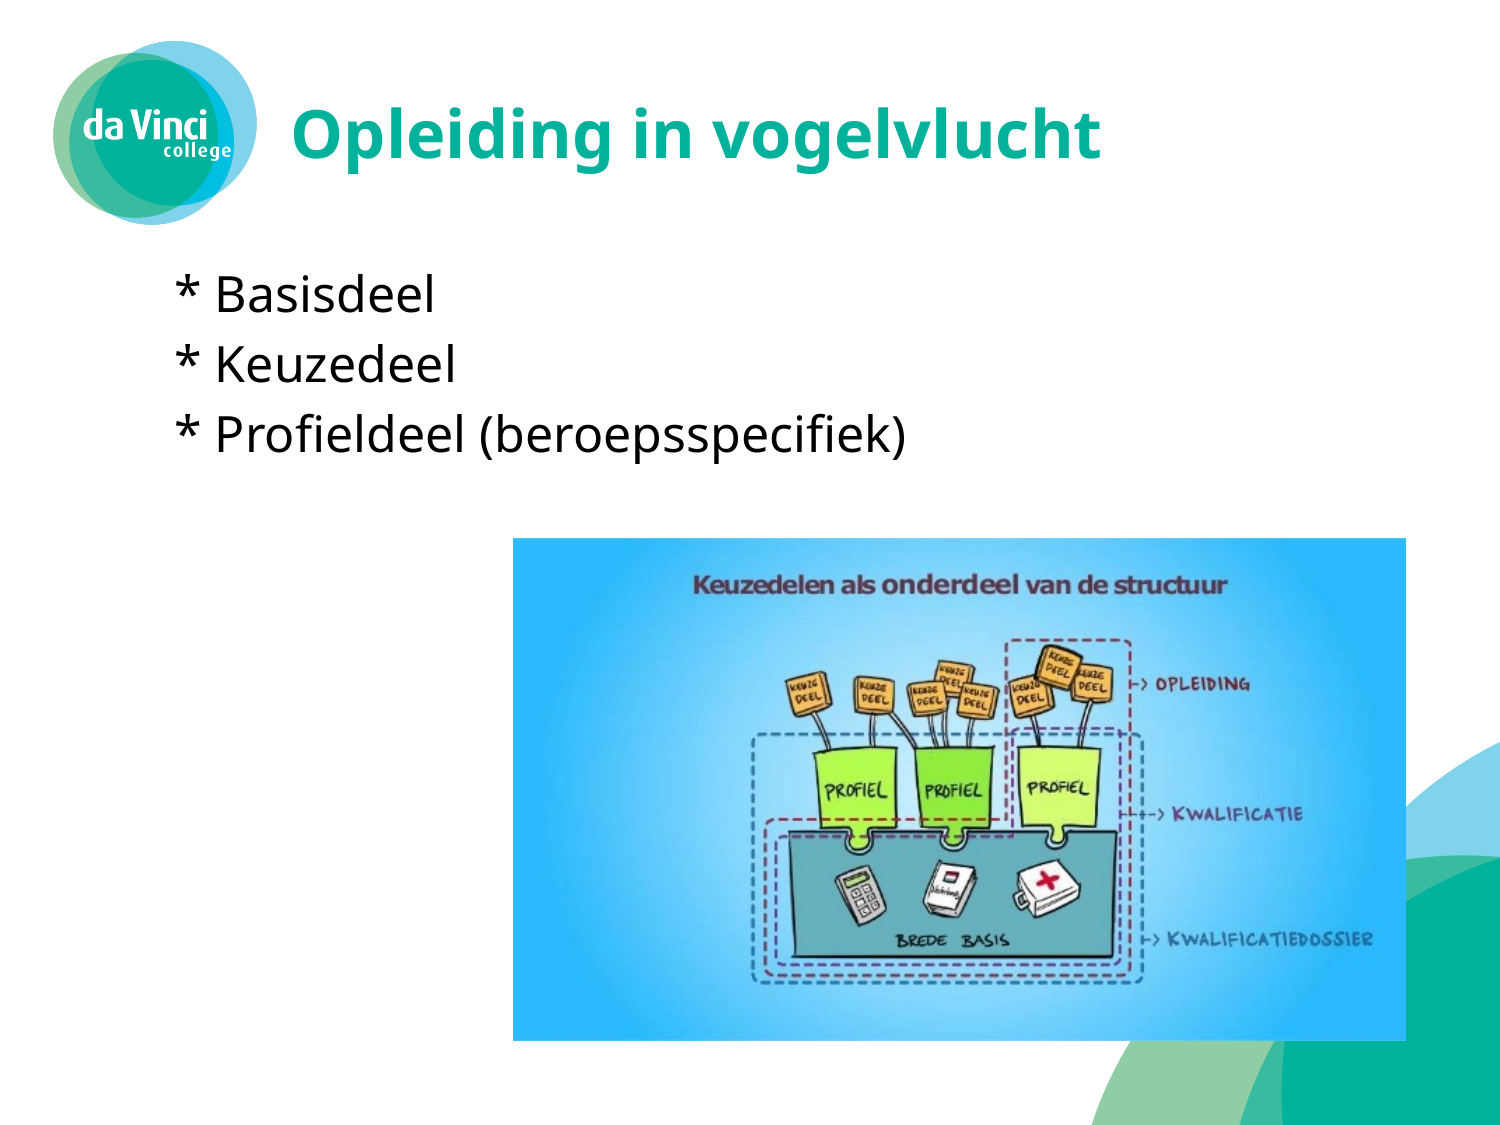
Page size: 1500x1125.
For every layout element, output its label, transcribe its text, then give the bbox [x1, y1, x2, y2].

picture [0, 0, 1500, 1125]
title Opleiding in vogelvlucht [275, 37, 1424, 180]
list * Basisdeel * Keuzedeel * Profieldeel (beroepsspecifiek) [159, 255, 1425, 1005]
